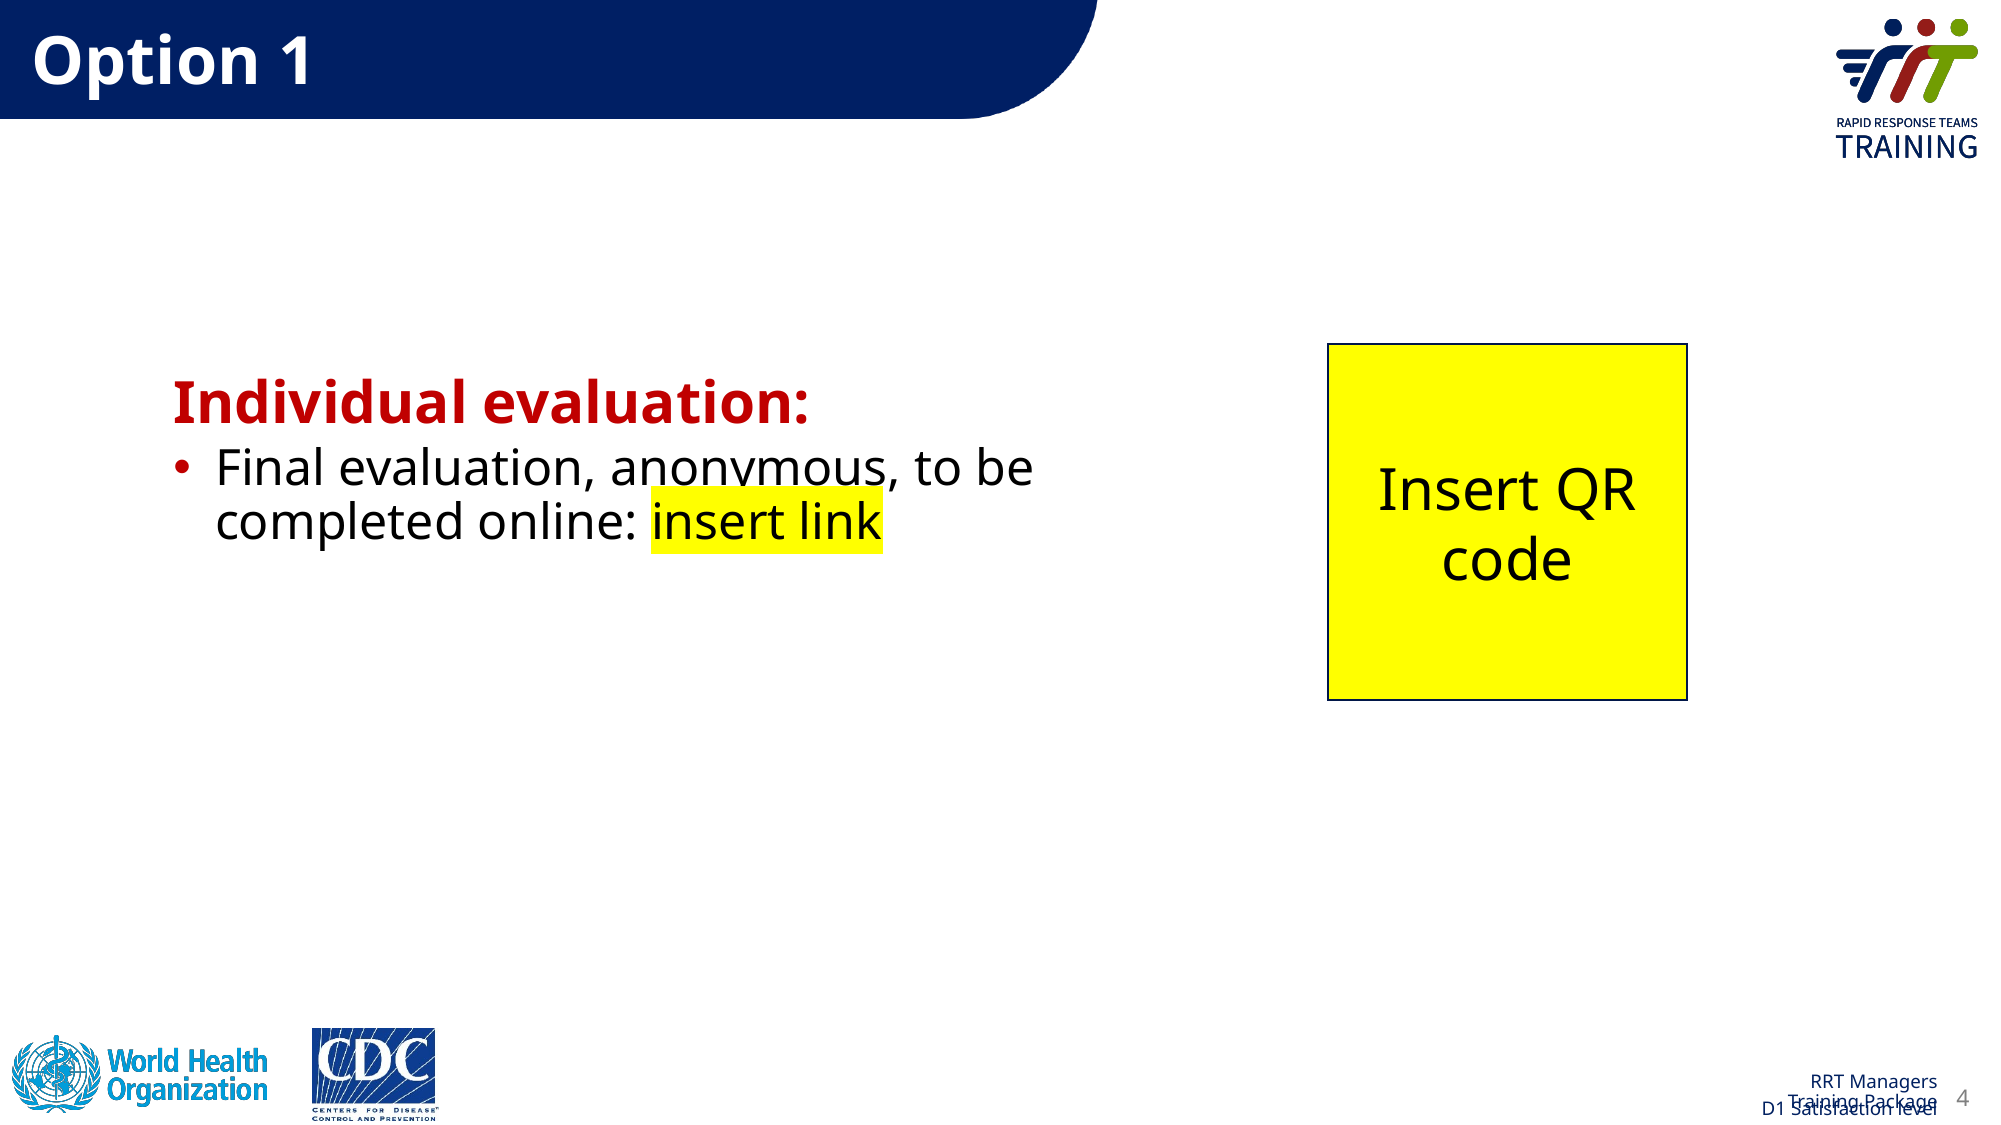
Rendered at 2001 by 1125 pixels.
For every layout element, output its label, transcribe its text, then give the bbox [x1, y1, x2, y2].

picture [50, 1108, 62, 1113]
picture [12, 1035, 54, 1068]
picture [22, 1062, 26, 1077]
picture [30, 1083, 37, 1091]
picture [46, 1056, 54, 1062]
picture [36, 1088, 78, 1105]
title Option 1 [23, 9, 876, 117]
picture [12, 1083, 48, 1113]
picture [71, 1053, 90, 1091]
picture [1835, 19, 1978, 167]
list Individual evaluation: Final evaluation, anonymous, to be completed online: insert link [165, 238, 1258, 864]
picture [312, 1028, 439, 1121]
picture [40, 1062, 47, 1070]
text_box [1327, 343, 1688, 701]
picture [24, 1054, 36, 1087]
picture [0, 0, 1099, 119]
picture [59, 1035, 267, 1113]
picture [34, 1054, 43, 1078]
